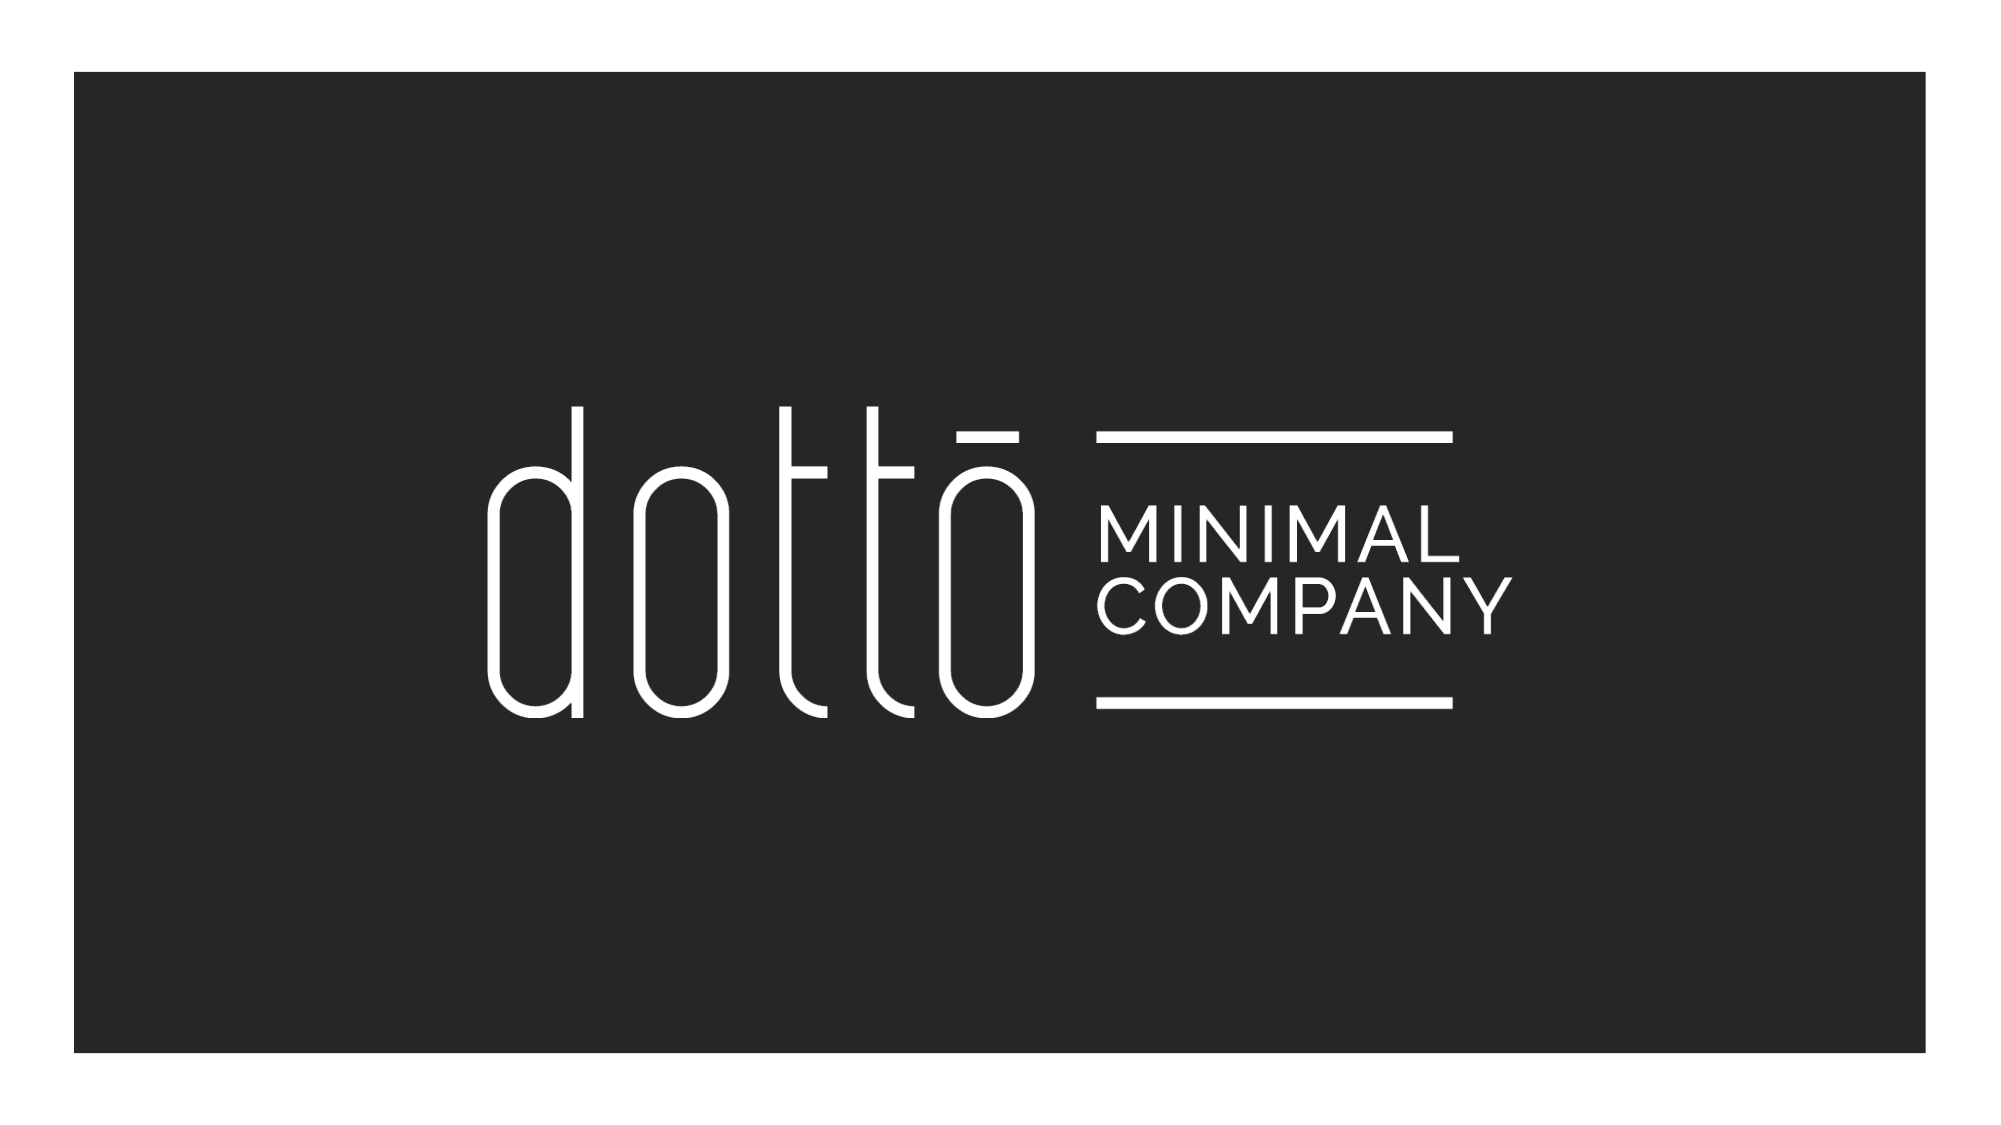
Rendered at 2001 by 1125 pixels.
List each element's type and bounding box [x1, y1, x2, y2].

picture [486, 406, 1514, 719]
text_box [73, 71, 1927, 1054]
